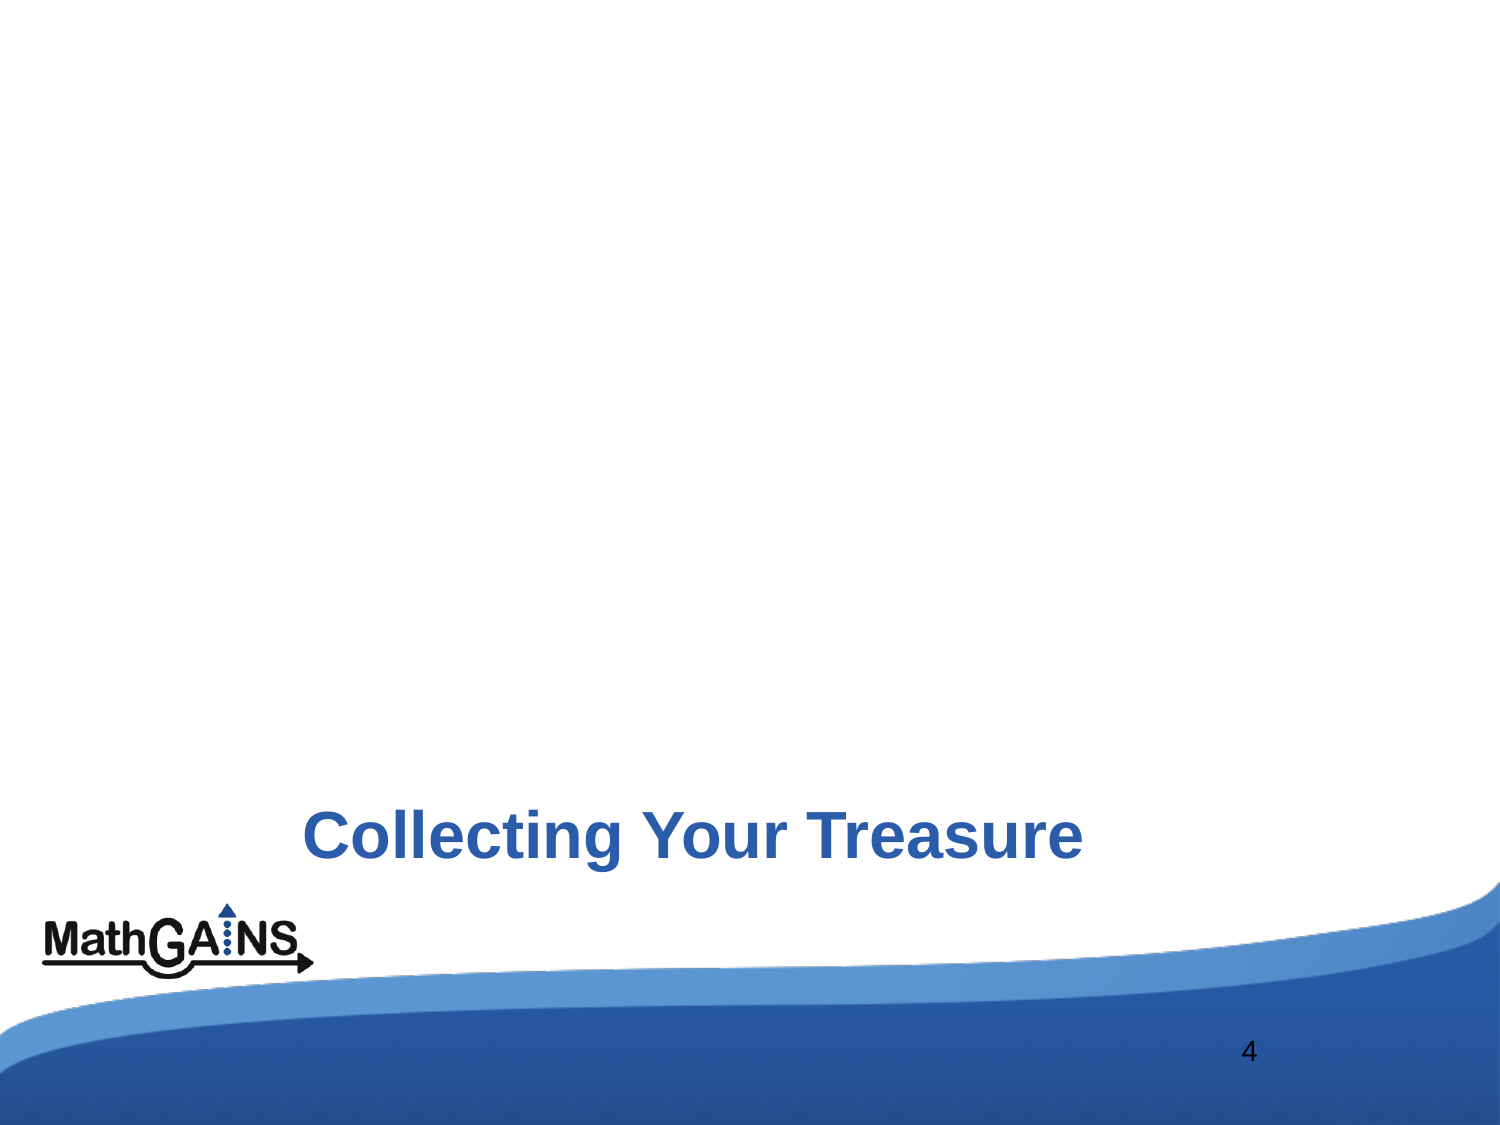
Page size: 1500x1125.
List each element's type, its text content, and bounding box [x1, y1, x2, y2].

slide_number 4 [1223, 1023, 1277, 1075]
title Collecting Your Treasure [293, 786, 1195, 881]
picture [0, 878, 1500, 1125]
